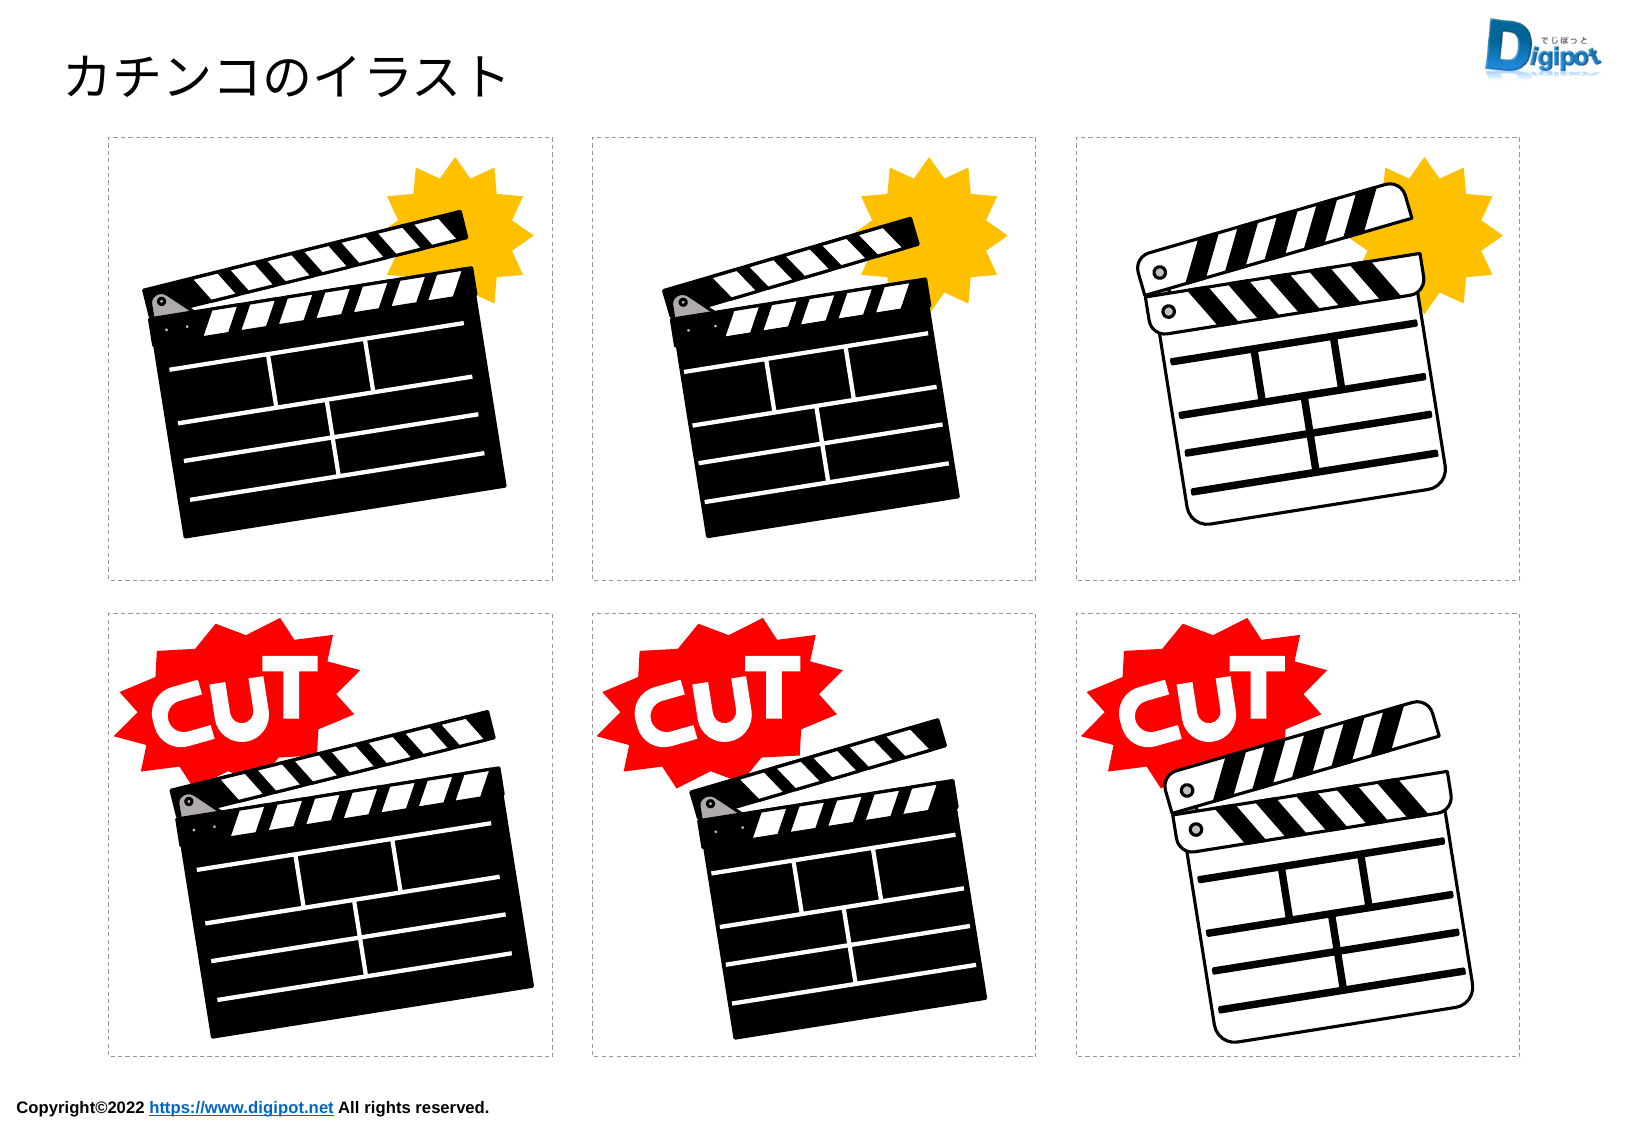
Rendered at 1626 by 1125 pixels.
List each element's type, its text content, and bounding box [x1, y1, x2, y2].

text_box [680, 252, 941, 519]
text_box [1076, 620, 1332, 786]
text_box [592, 620, 848, 786]
text_box カチンコのイラスト [48, 38, 527, 113]
text_box [385, 155, 536, 306]
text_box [188, 748, 515, 1014]
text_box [1153, 215, 1436, 509]
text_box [109, 620, 365, 786]
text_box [708, 753, 969, 1021]
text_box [160, 248, 488, 514]
text_box [852, 155, 1010, 306]
picture [1485, 18, 1602, 82]
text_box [1181, 733, 1463, 1027]
text_box [1382, 155, 1505, 306]
